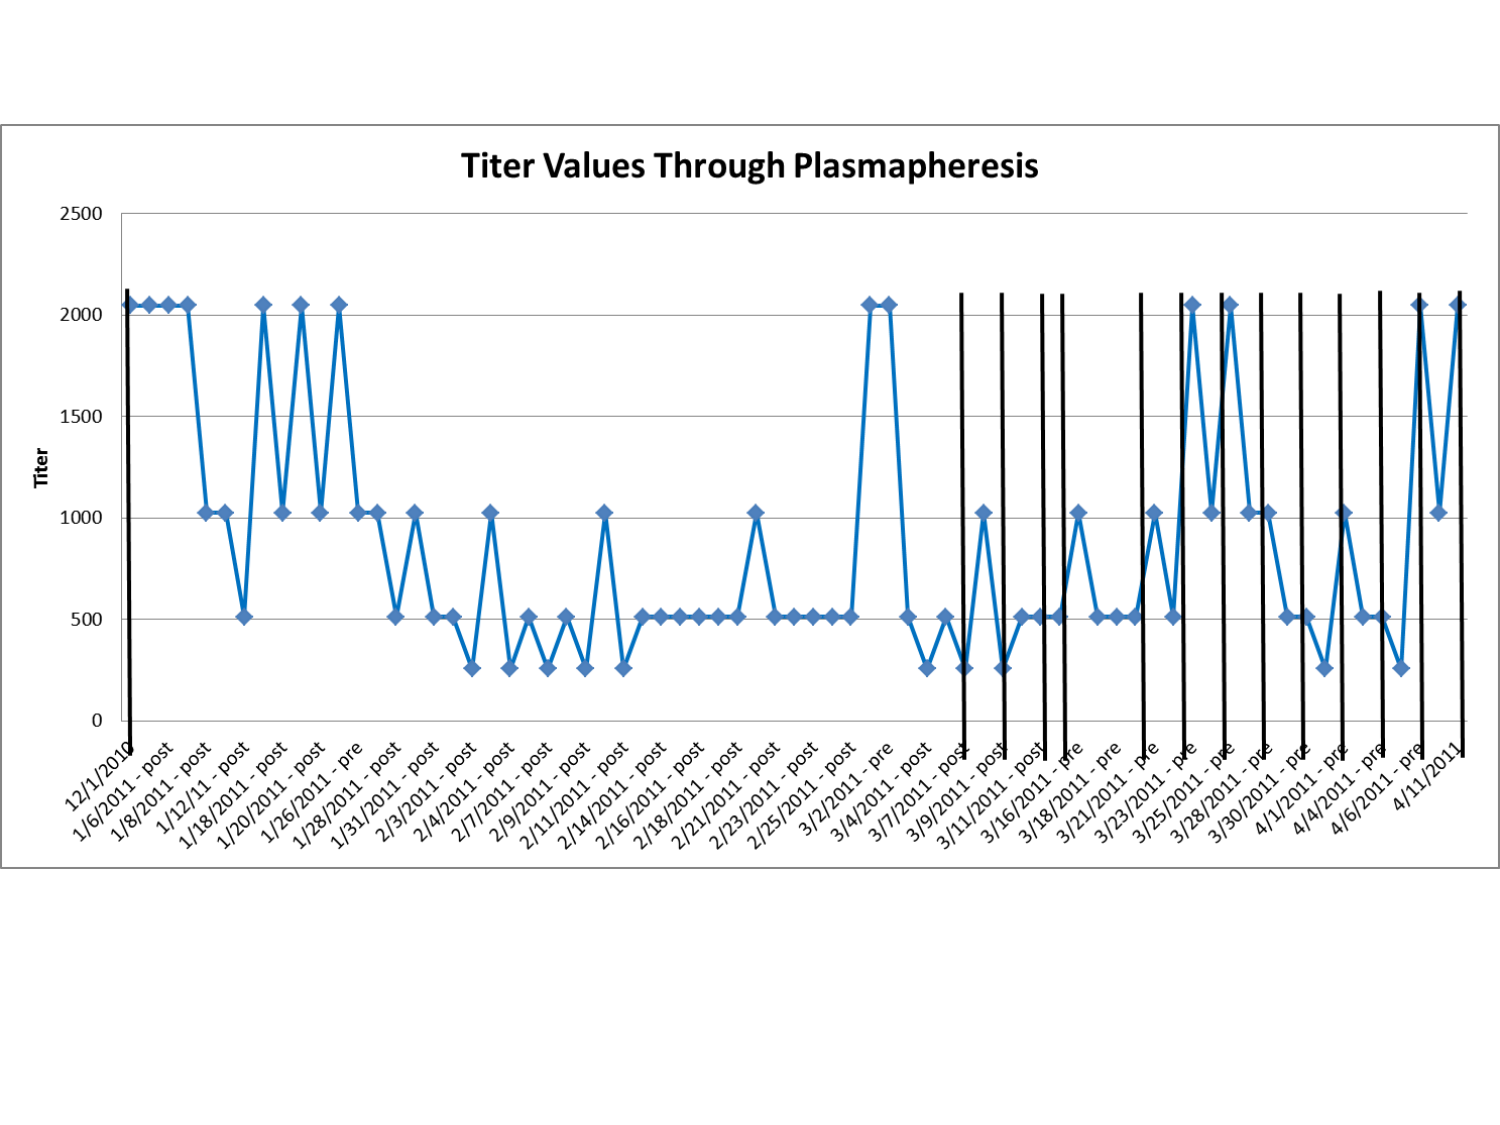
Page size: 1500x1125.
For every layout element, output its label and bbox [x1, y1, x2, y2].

list [0, 124, 1500, 869]
